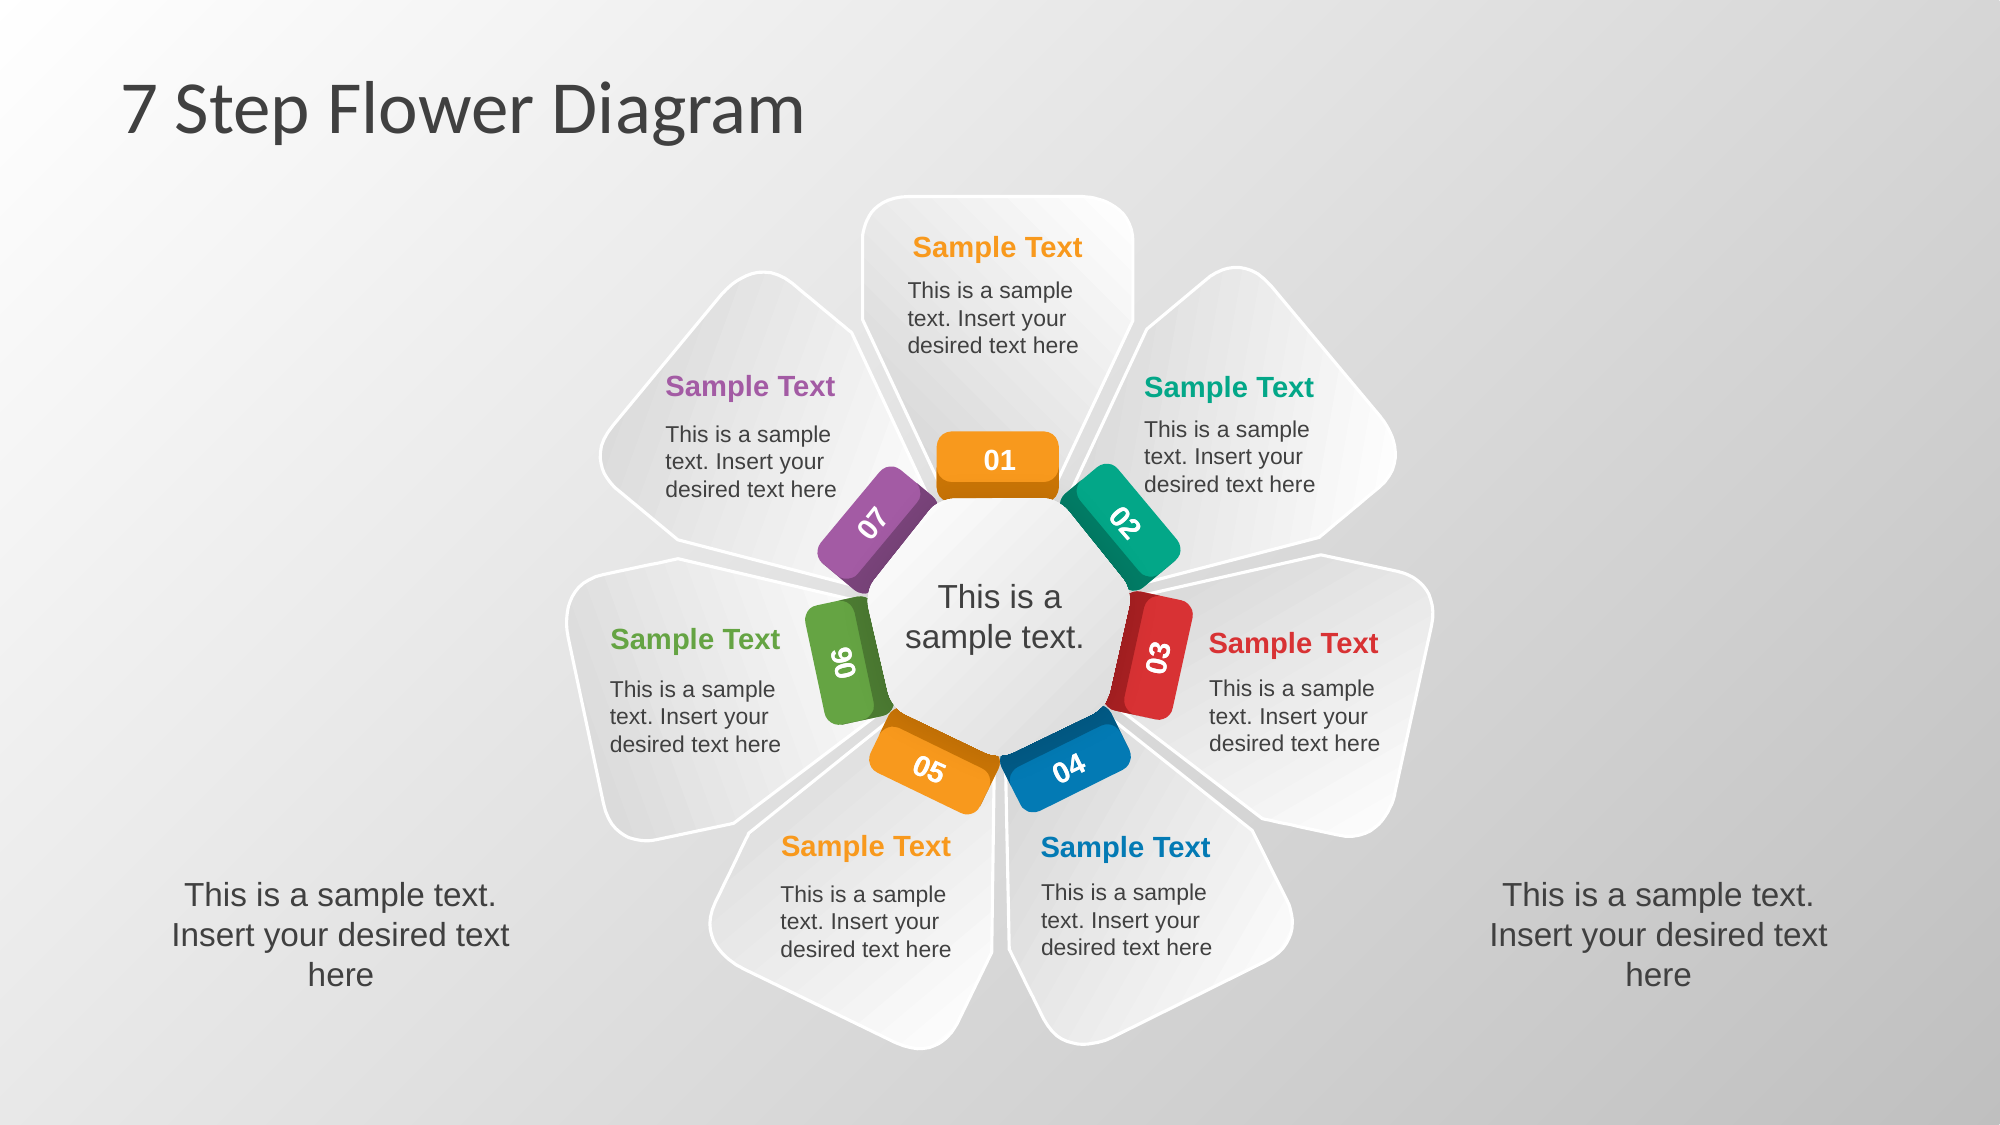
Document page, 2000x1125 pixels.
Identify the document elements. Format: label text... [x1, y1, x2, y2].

text_box This is a sample text. Insert your desired text here [1446, 865, 1872, 1001]
title 7 Step Flower Diagram [99, 45, 1900, 162]
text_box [566, 196, 1434, 1049]
text_box This is a sample text. Insert your desired text here [128, 865, 554, 1001]
